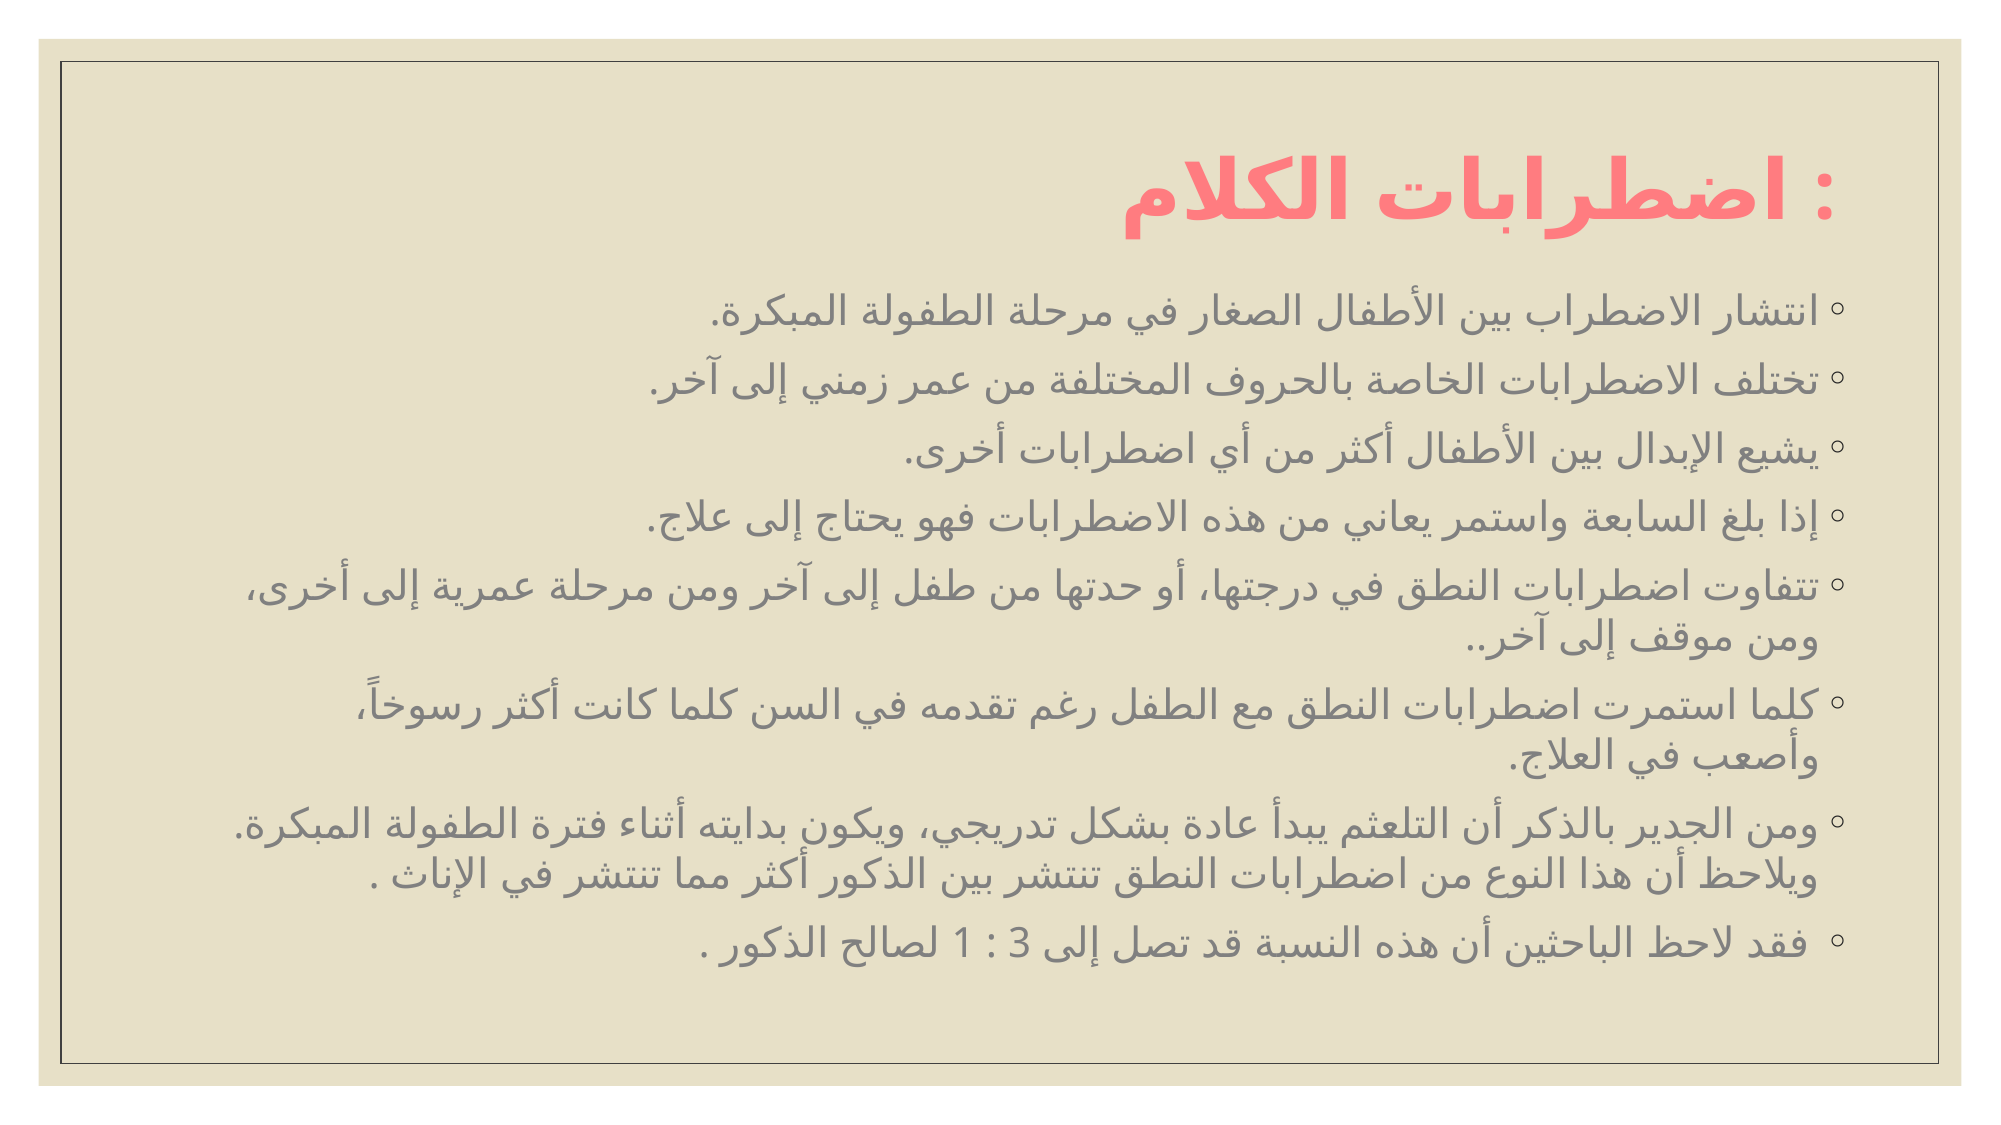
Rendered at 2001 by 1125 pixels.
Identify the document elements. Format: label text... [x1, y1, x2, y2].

text_box اضطرابات الكلام : [1105, 128, 1853, 244]
list انتشار الاضطراب بين الأطفال الصغار في مرحلة الطفولة المبكرة. تختلف الاضطرابات الخاصة بالحروف المختلفة من عمر زمني إلى آخر. يشيع الإبدال بين الأطفال أكثر من أي اضطرابات أخرى. إذا بلغ السابعة واستمر يعاني من هذه الاضطرابات فهو يحتاج إلى علاج. تتفاوت اضطرابات النطق في درجتها، أو حدتها من طفل إلى آخر ومن مرحلة عمرية إلى أخرى، ومن موقف إلى آخر.. كلما استمرت اضطرابات النطق مع الطفل رغم تقدمه في السن كلما كانت أكثر رسوخاً، وأصعب في العلاج. ومن الجدير بالذكر أن التلعثم يبدأ عادة بشكل تدريجي، ويكون بدايته أثناء فترة الطفولة المبكرة. ويلاحظ أن هذا النوع من اضطرابات النطق تنتشر بين الذكور أكثر مما تنتشر في الإناث . فقد لاحظ الباحثين أن هذه النسبة قد تصل إلى 3 : 1 لصالح الذكور . [215, 276, 1866, 941]
